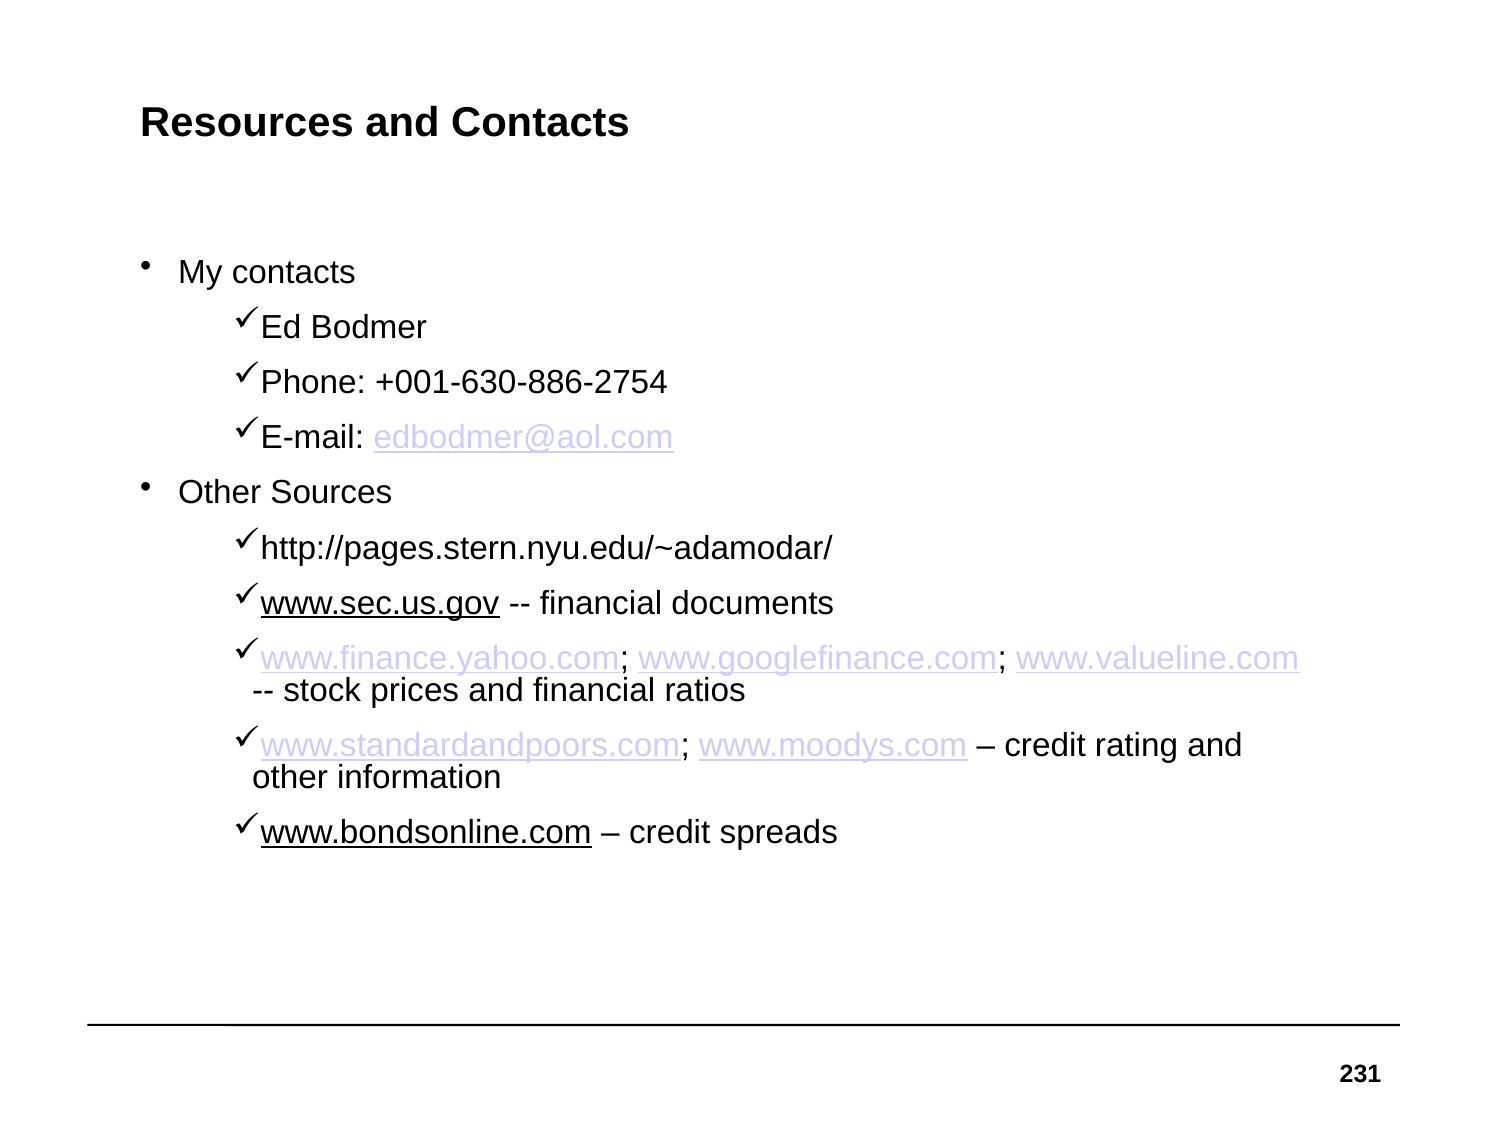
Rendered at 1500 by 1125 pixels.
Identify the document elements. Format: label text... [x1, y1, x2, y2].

list My contacts Ed Bodmer Phone: +001-630-886-2754 E-mail: edbodmer@aol.com Other Sources http://pages.stern.nyu.edu/~adamodar/ www.sec.us.gov -- financial documents www.finance.yahoo.com; www.googlefinance.com; www.valueline.com -- stock prices and financial ratios www.standardandpoors.com; www.moodys.com – credit rating and other information www.bondsonline.com – credit spreads [125, 249, 1338, 1000]
title Resources and Contacts [125, 87, 1375, 225]
